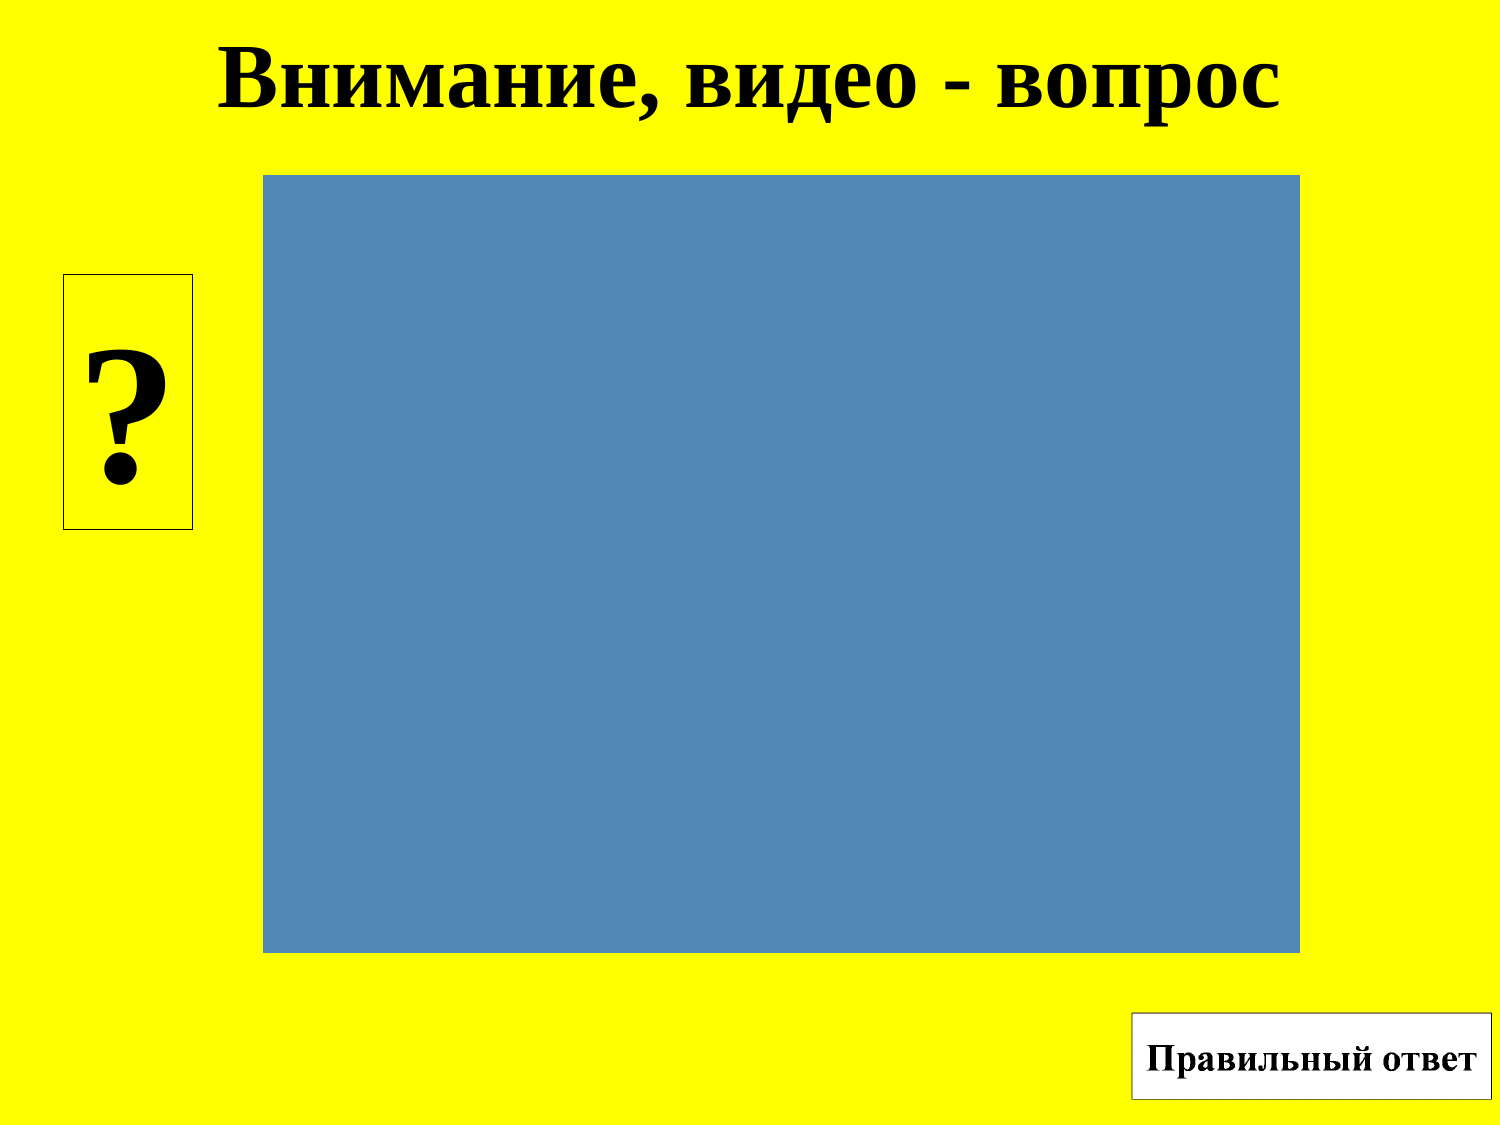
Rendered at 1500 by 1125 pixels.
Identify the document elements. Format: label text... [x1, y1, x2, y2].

picture [1122, 1012, 1500, 1101]
text_box ? [63, 274, 193, 530]
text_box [262, 174, 1301, 954]
text_box Внимание, видео - вопрос [74, 0, 1425, 143]
